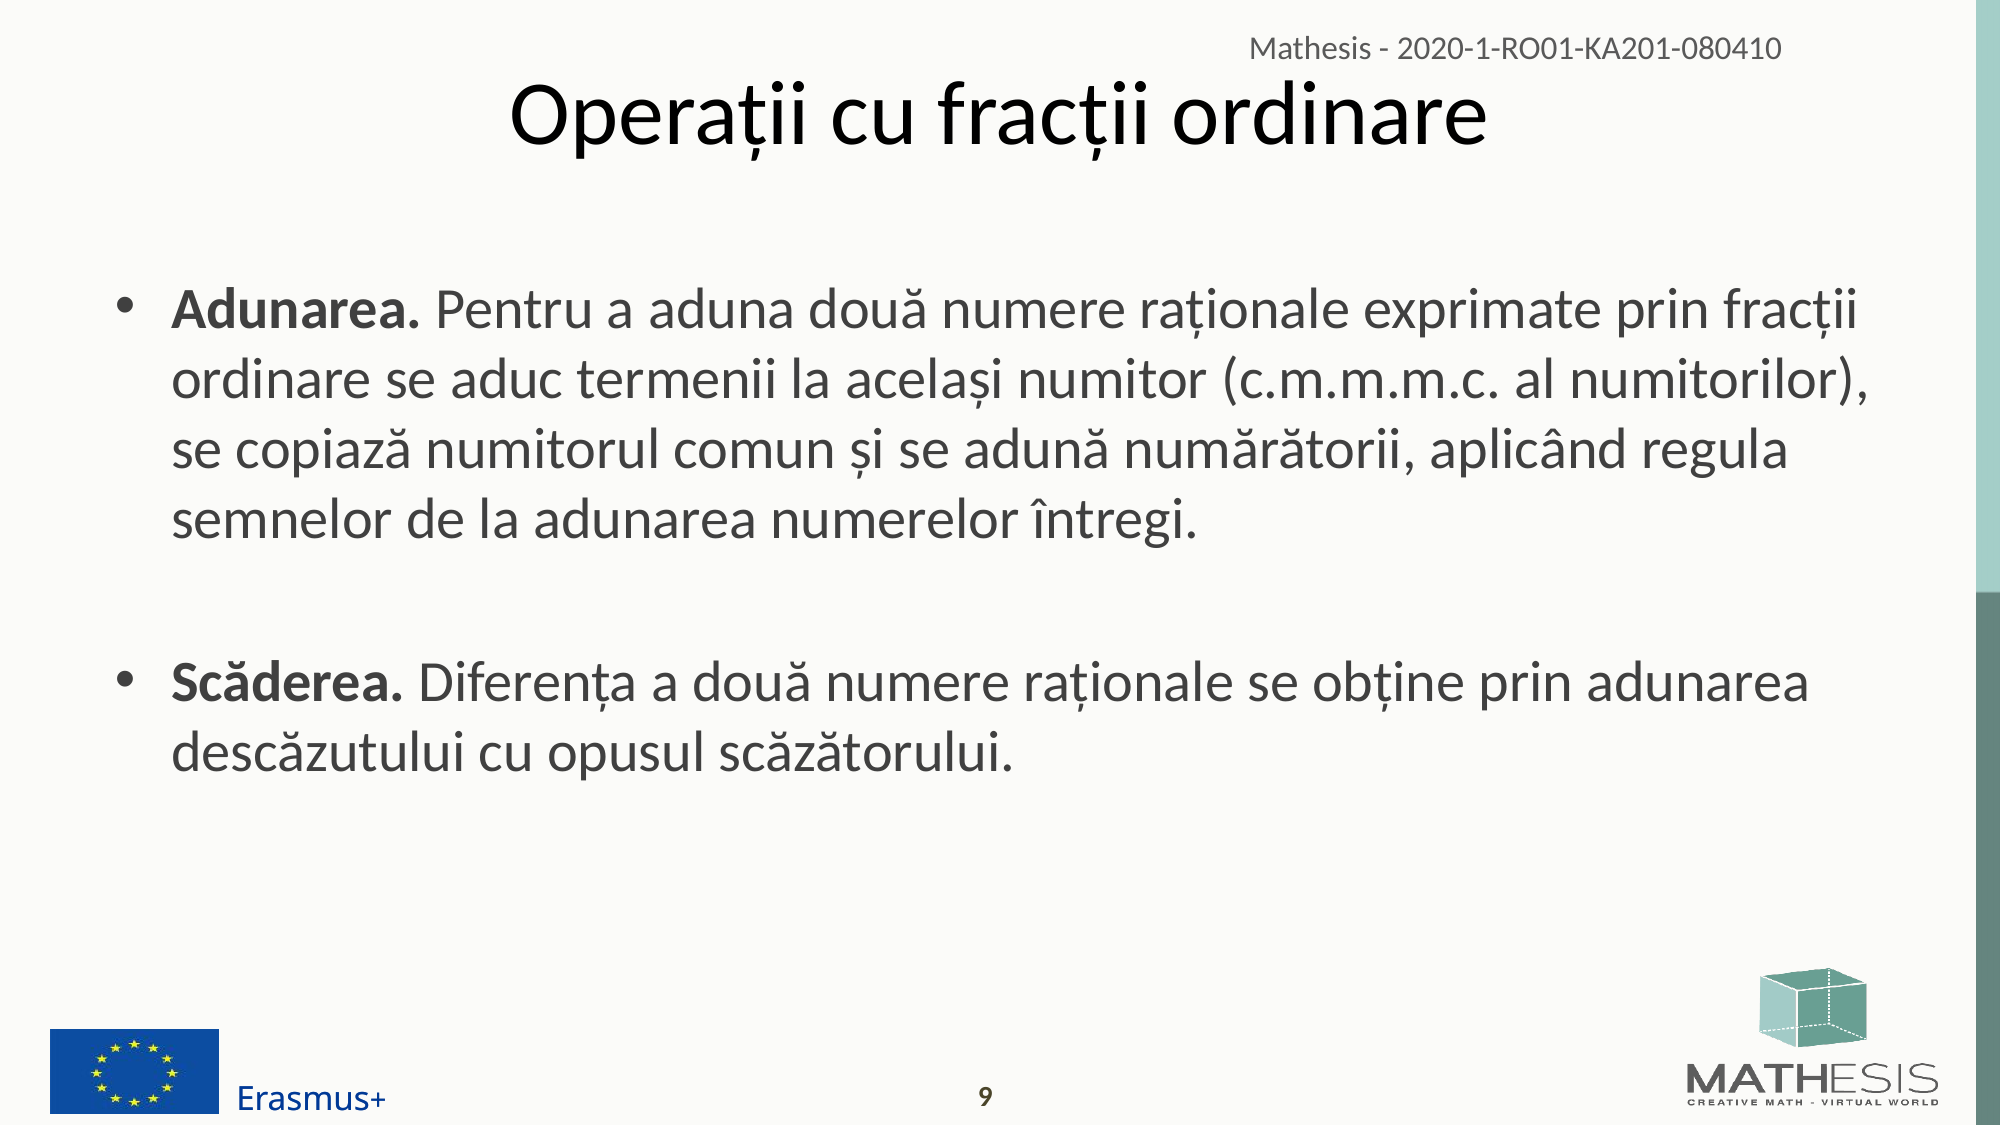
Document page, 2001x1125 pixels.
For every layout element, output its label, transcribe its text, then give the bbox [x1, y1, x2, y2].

title Operații cu fracții ordinare [99, 45, 1900, 233]
picture [50, 1029, 219, 1114]
list Adunarea. Pentru a aduna două numere raționale exprimate prin fracții ordinare se aduc termenii la același numitor (c.m.m.m.c. al numitorilor), se copiază numitorul comun și se adună numărătorii, aplicând regula semnelor de la adunarea numerelor întregi. Scăderea. Diferența a două numere raționale se obține prin adunarea descăzutului cu opusul scăzătorului. [99, 262, 1900, 1005]
